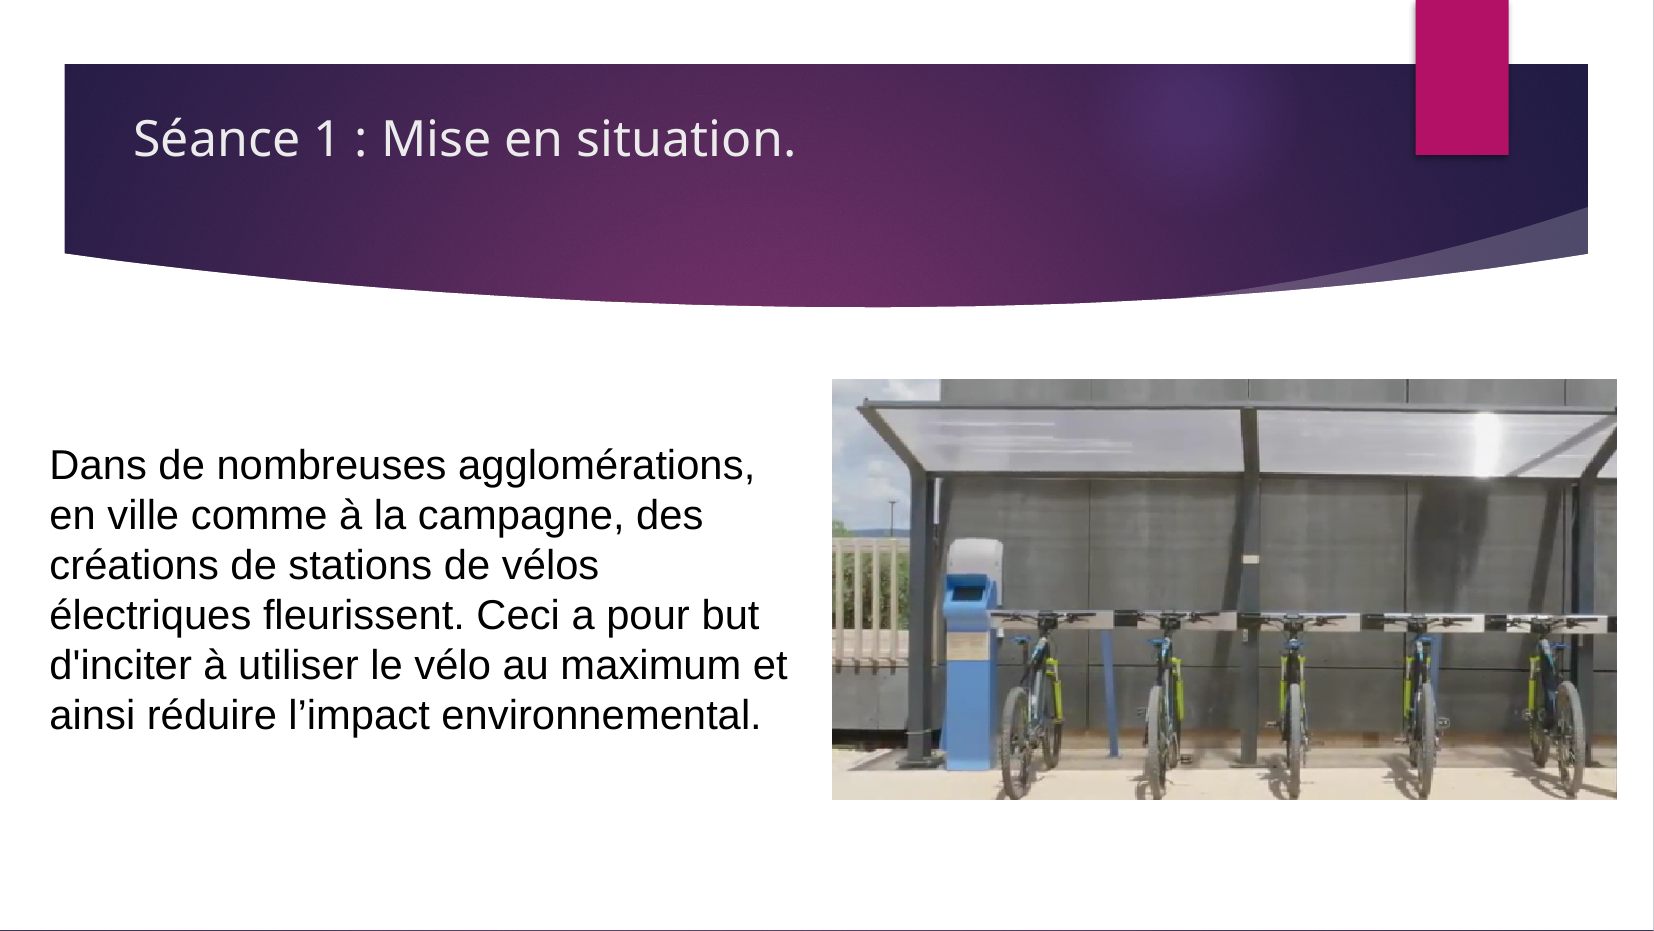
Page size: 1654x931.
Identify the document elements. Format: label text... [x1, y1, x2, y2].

text_box Dans de nombreuses agglomérations, en ville comme à la campagne, des créations de stations de vélos électriques fleurissent. Ceci a pour but d'inciter à utiliser le vélo au maximum et ainsi réduire l’impact environnemental. [34, 430, 816, 746]
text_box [1259, 261, 1433, 292]
picture [65, 64, 1588, 307]
picture [831, 379, 1617, 800]
text_box Séance 1 : Mise en situation. [118, 99, 1388, 209]
